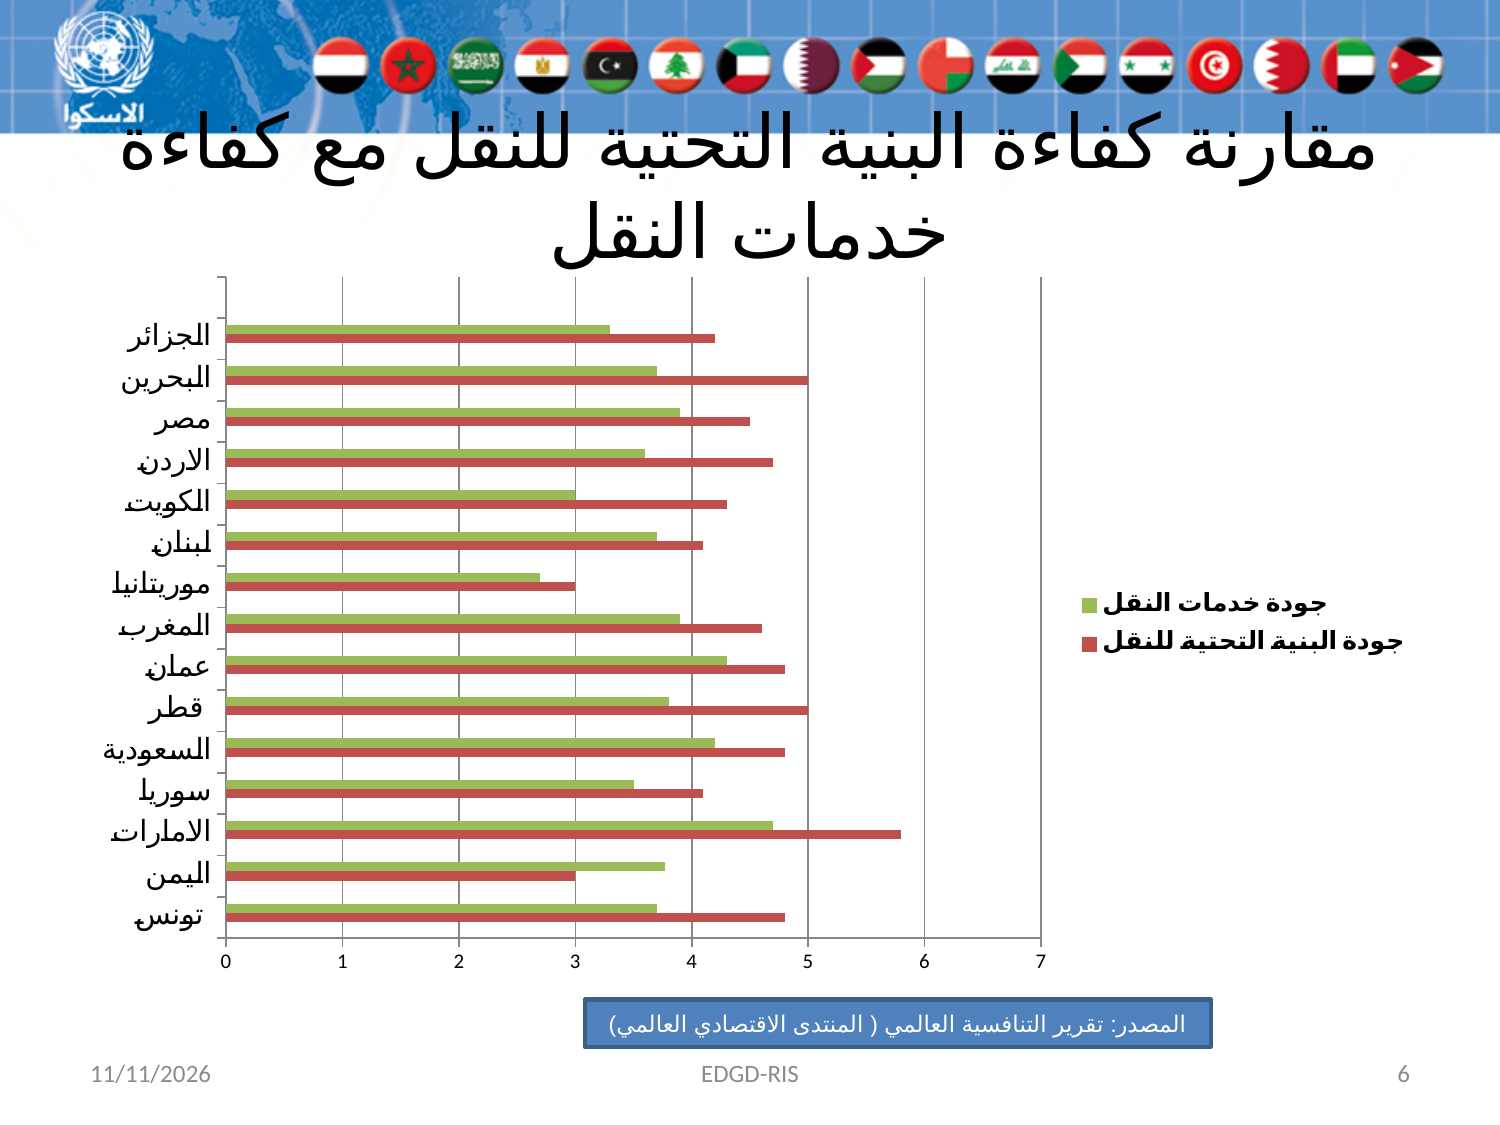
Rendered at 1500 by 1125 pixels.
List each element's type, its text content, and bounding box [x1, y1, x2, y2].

picture [0, 0, 1500, 1125]
text_box المصدر: تقرير التنافسية العالمي ( المنتدى الاقتصادي العالمي) [583, 997, 1213, 1049]
footer EDGD-RIS [512, 1042, 988, 1103]
chart [74, 262, 1426, 988]
slide_number 6 [1074, 1042, 1425, 1103]
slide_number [75, 1042, 425, 1103]
title مقارنة كفاءة البنية التحتية للنقل مع كفاءة خدمات النقل [74, 44, 1426, 233]
